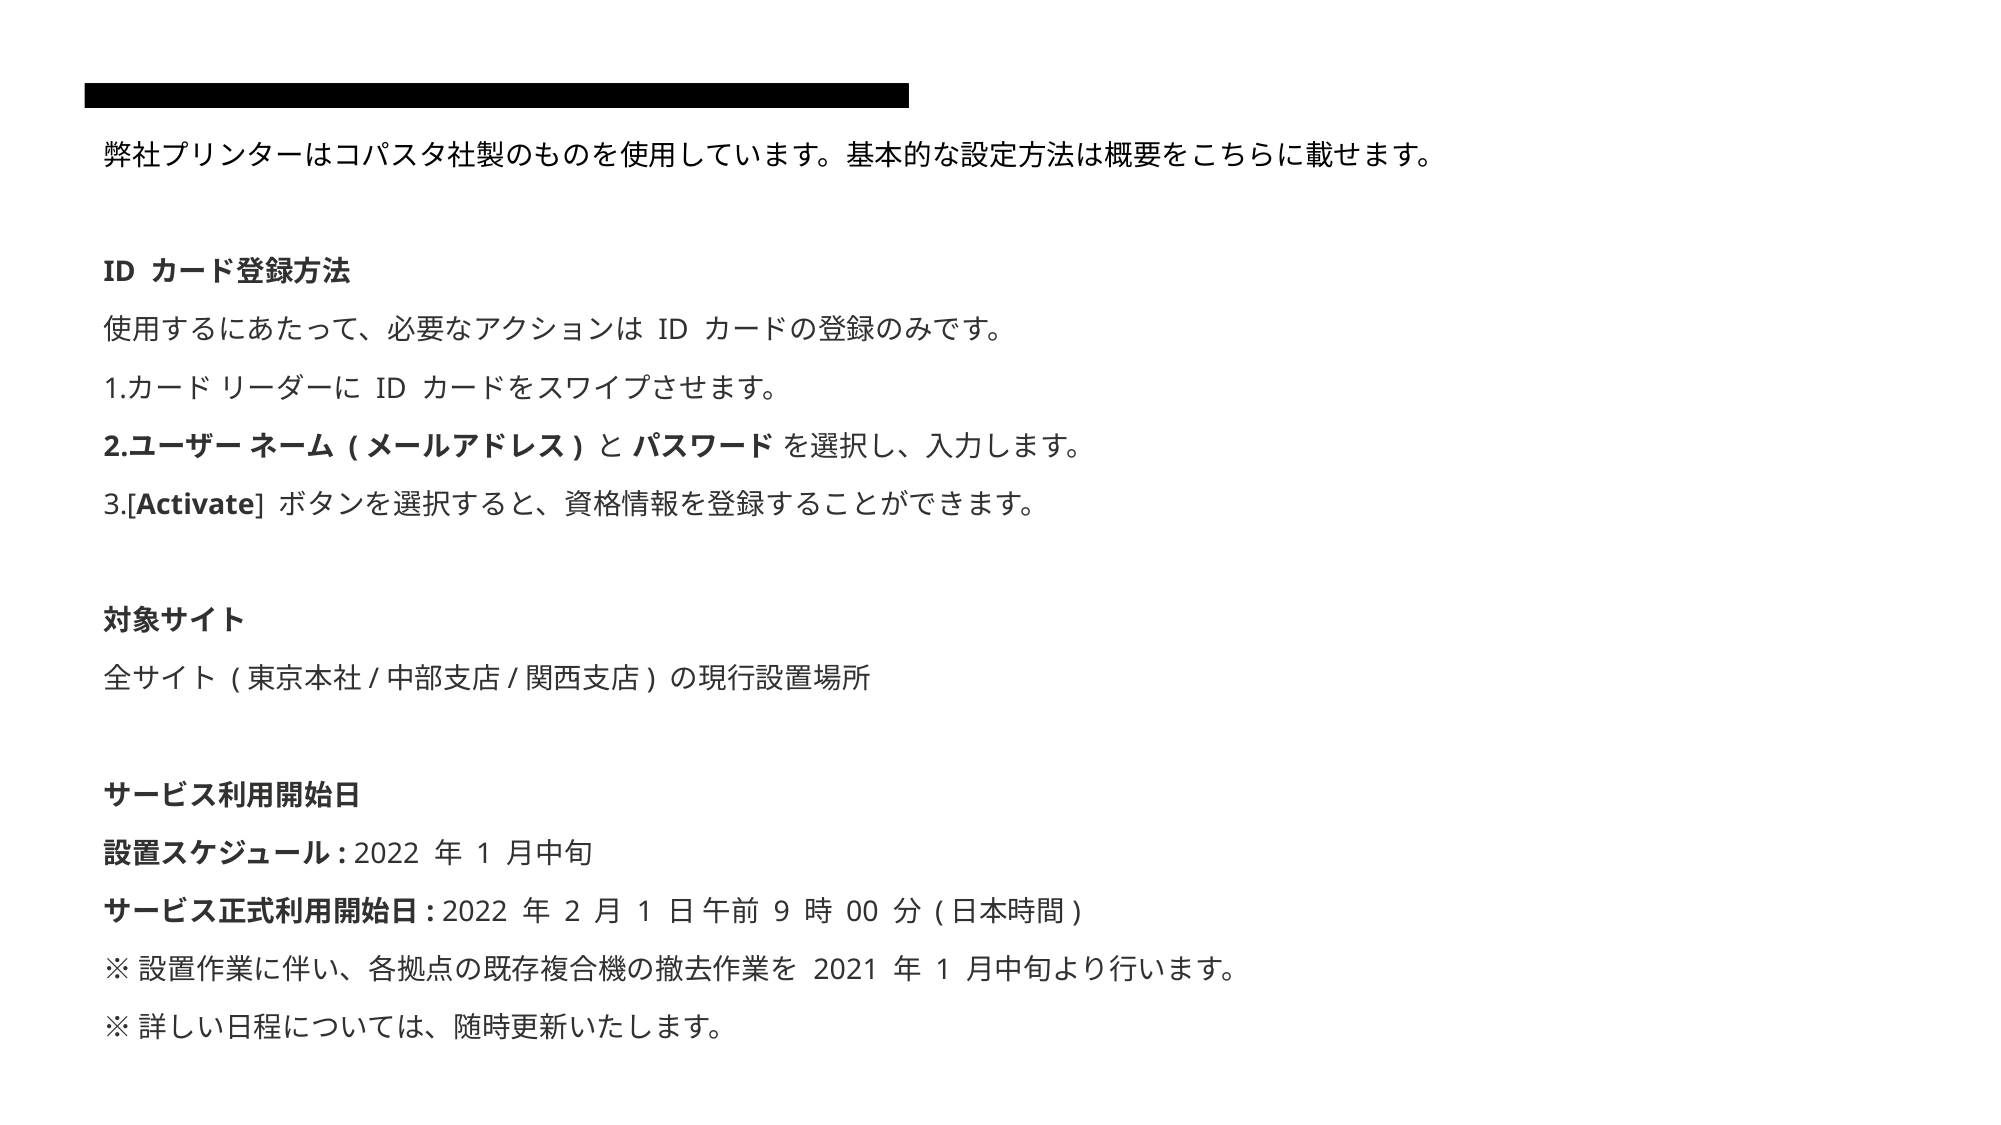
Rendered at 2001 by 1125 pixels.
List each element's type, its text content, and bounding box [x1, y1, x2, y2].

list 弊社プリンターはコパスタ社製のものを使用しています。基本的な設定方法は概要をこちらに載せます。 ID カード登録方法 使用するにあたって、必要なアクションは ID カードの登録のみです。 カード リーダーに ID カードをスワイプさせます。 ユーザー ネーム (メールアドレス) と パスワード を選択し、入力します。 [Activate] ボタンを選択すると、資格情報を登録することができます。 対象サイト 全サイト (東京本社/中部支店/関西支店) の現行設置場所 サービス利用開始日 設置スケジュール: 2022 年 1 月中旬 サービス正式利用開始日: 2022 年 2 月 1 日 午前 9 時 00 分 (日本時間) ※設置作業に伴い、各拠点の既存複合機の撤去作業を 2021 年 1 月中旬より行います。 ※詳しい日程については、随時更新いたします。 [88, 125, 1439, 1070]
